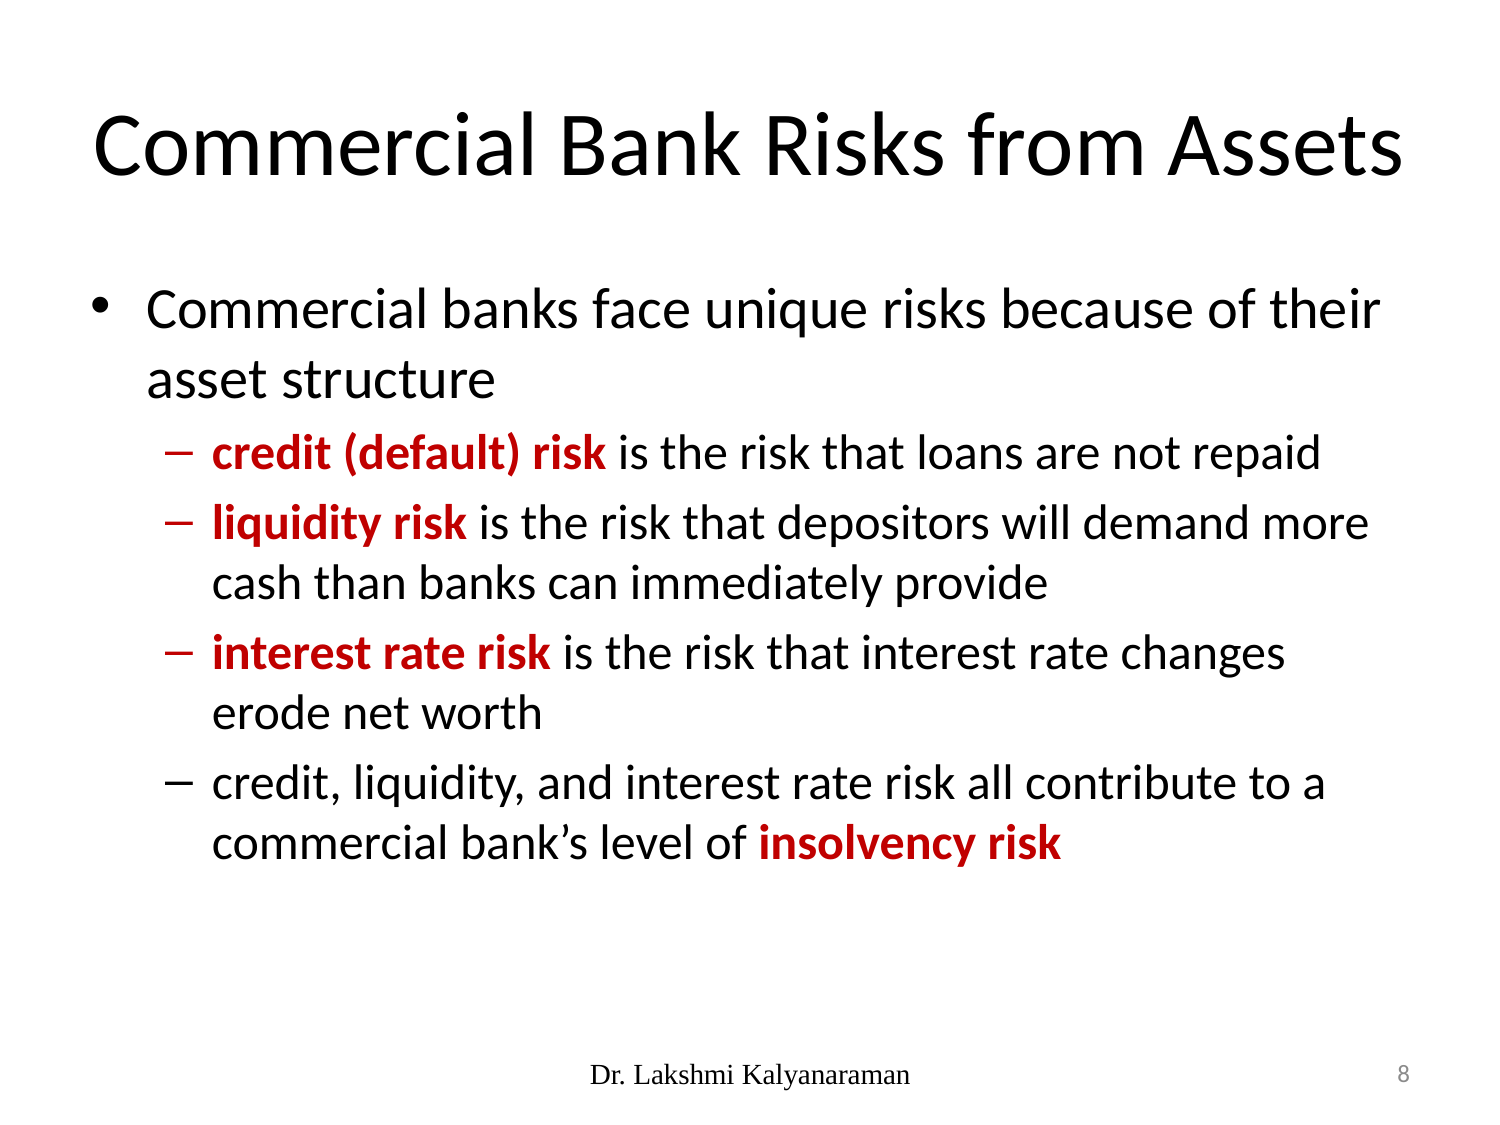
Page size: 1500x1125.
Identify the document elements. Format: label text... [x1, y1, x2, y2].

slide_number 8 [1074, 1042, 1425, 1103]
footer Dr. Lakshmi Kalyanaraman [512, 1042, 988, 1103]
list Commercial banks face unique risks because of their asset structure credit (default) risk is the risk that loans are not repaid liquidity risk is the risk that depositors will demand more cash than banks can immediately provide interest rate risk is the risk that interest rate changes erode net worth credit, liquidity, and interest rate risk all contribute to a commercial bank’s level of insolvency risk [75, 262, 1425, 1005]
title Commercial Bank Risks from Assets [75, 45, 1425, 233]
